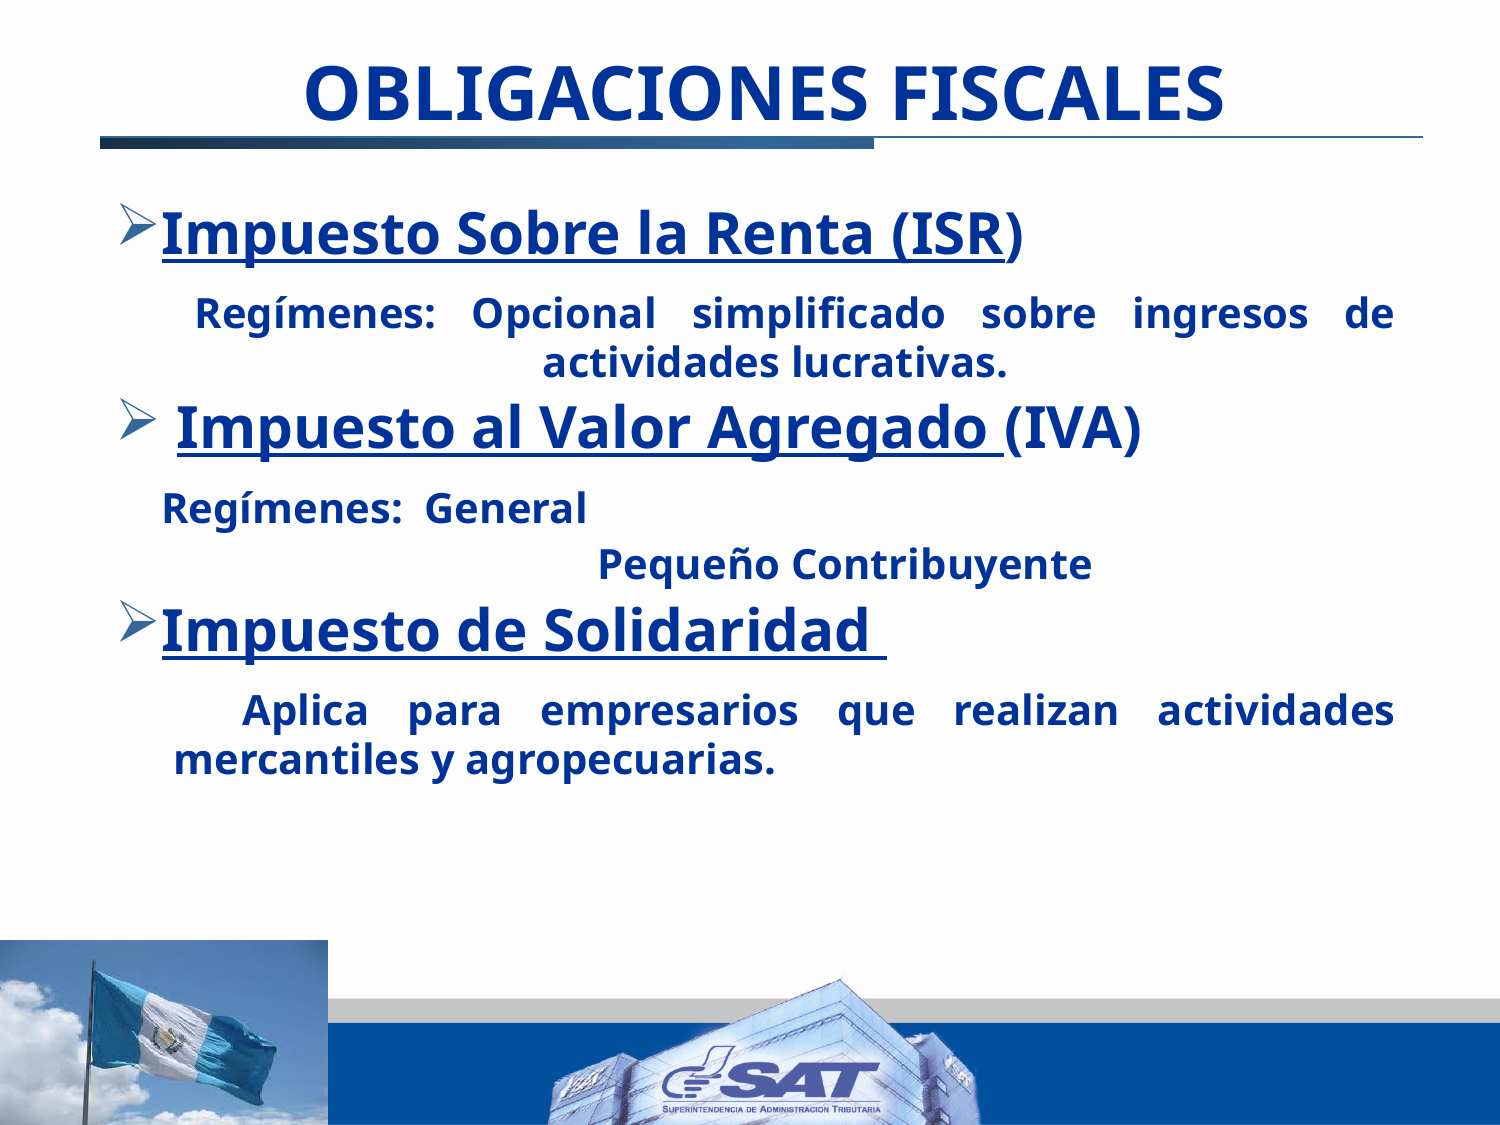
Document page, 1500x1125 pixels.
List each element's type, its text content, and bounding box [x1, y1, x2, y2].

title OBLIGACIONES FISCALES [93, 30, 1436, 144]
picture [0, 0, 1500, 1125]
list Impuesto Sobre la Renta (ISR) Regímenes: Opcional simplificado sobre ingresos de actividades lucrativas. Impuesto al Valor Agregado (IVA) Regímenes: General Pequeño Contribuyente Impuesto de Solidaridad Aplica para empresarios que realizan actividades mercantiles y agropecuarias. [100, 196, 1412, 953]
